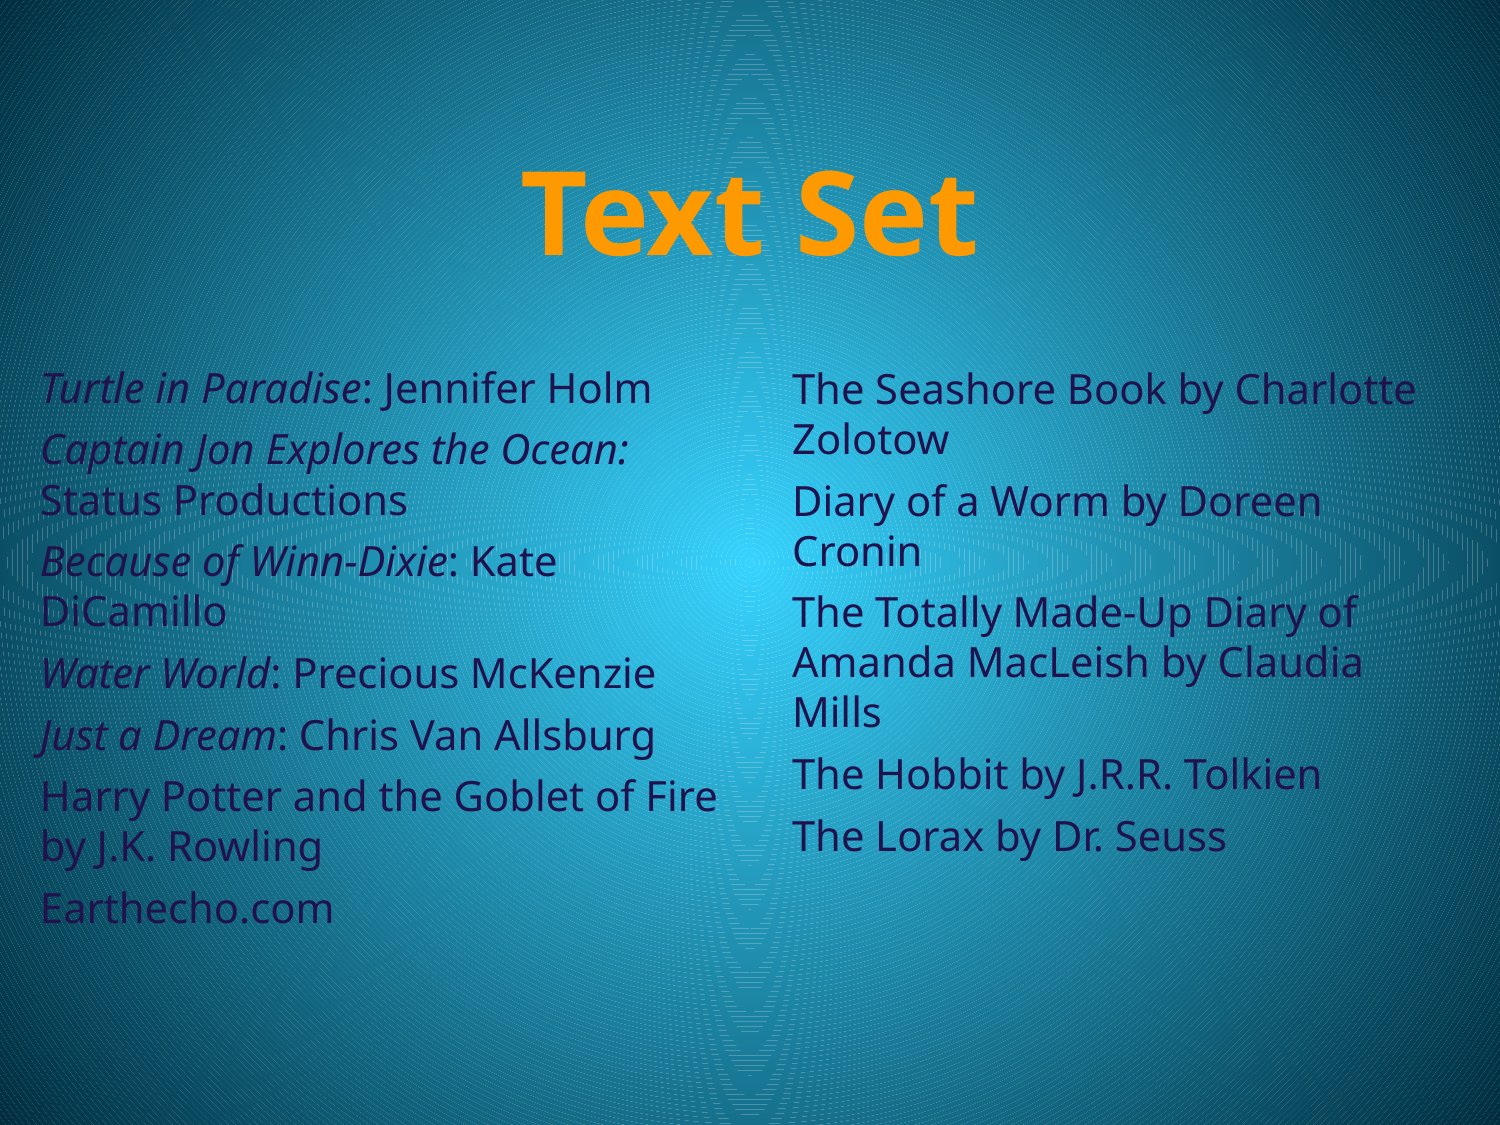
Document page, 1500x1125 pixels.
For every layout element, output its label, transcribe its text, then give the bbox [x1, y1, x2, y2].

list Turtle in Paradise: Jennifer Holm Captain Jon Explores the Ocean: Status Productions Because of Winn-Dixie: Kate DiCamillo Water World: Precious McKenzie Just a Dream: Chris Van Allsburg Harry Potter and the Goblet of Fire by J.K. Rowling Earthecho.com [32, 354, 755, 1088]
text_box The Seashore Book by Charlotte Zolotow Diary of a Worm by Doreen Cronin The Totally Made-Up Diary of Amanda MacLeish by Claudia Mills The Hobbit by J.R.R. Tolkien The Lorax by Dr. Seuss [777, 347, 1470, 1084]
title Text Set [59, 100, 1441, 280]
